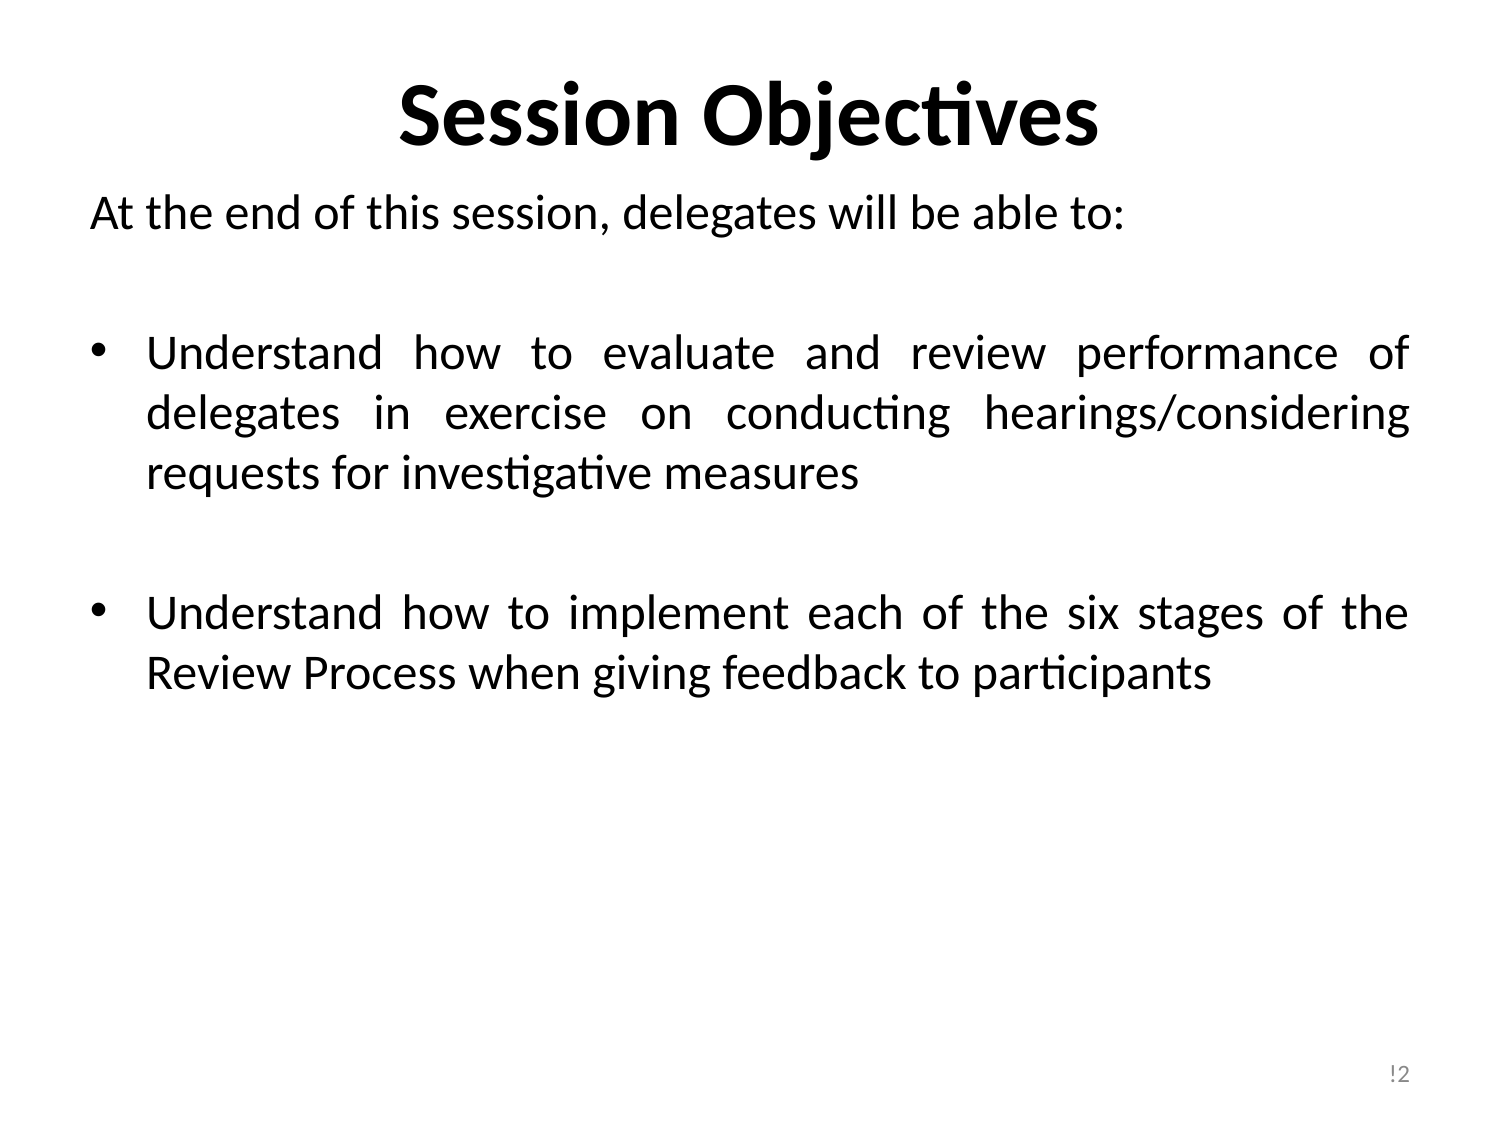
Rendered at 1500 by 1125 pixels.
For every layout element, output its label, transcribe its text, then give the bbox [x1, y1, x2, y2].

title Session Objectives [75, 45, 1425, 171]
slide_number !2 [1074, 1042, 1425, 1103]
text_box At the end of this session, delegates will be able to: Understand how to evaluate and review performance of delegates in exercise on conducting hearings/considering requests for investigative measures Understand how to implement each of the six stages of the Review Process when giving feedback to participants [74, 171, 1425, 1048]
